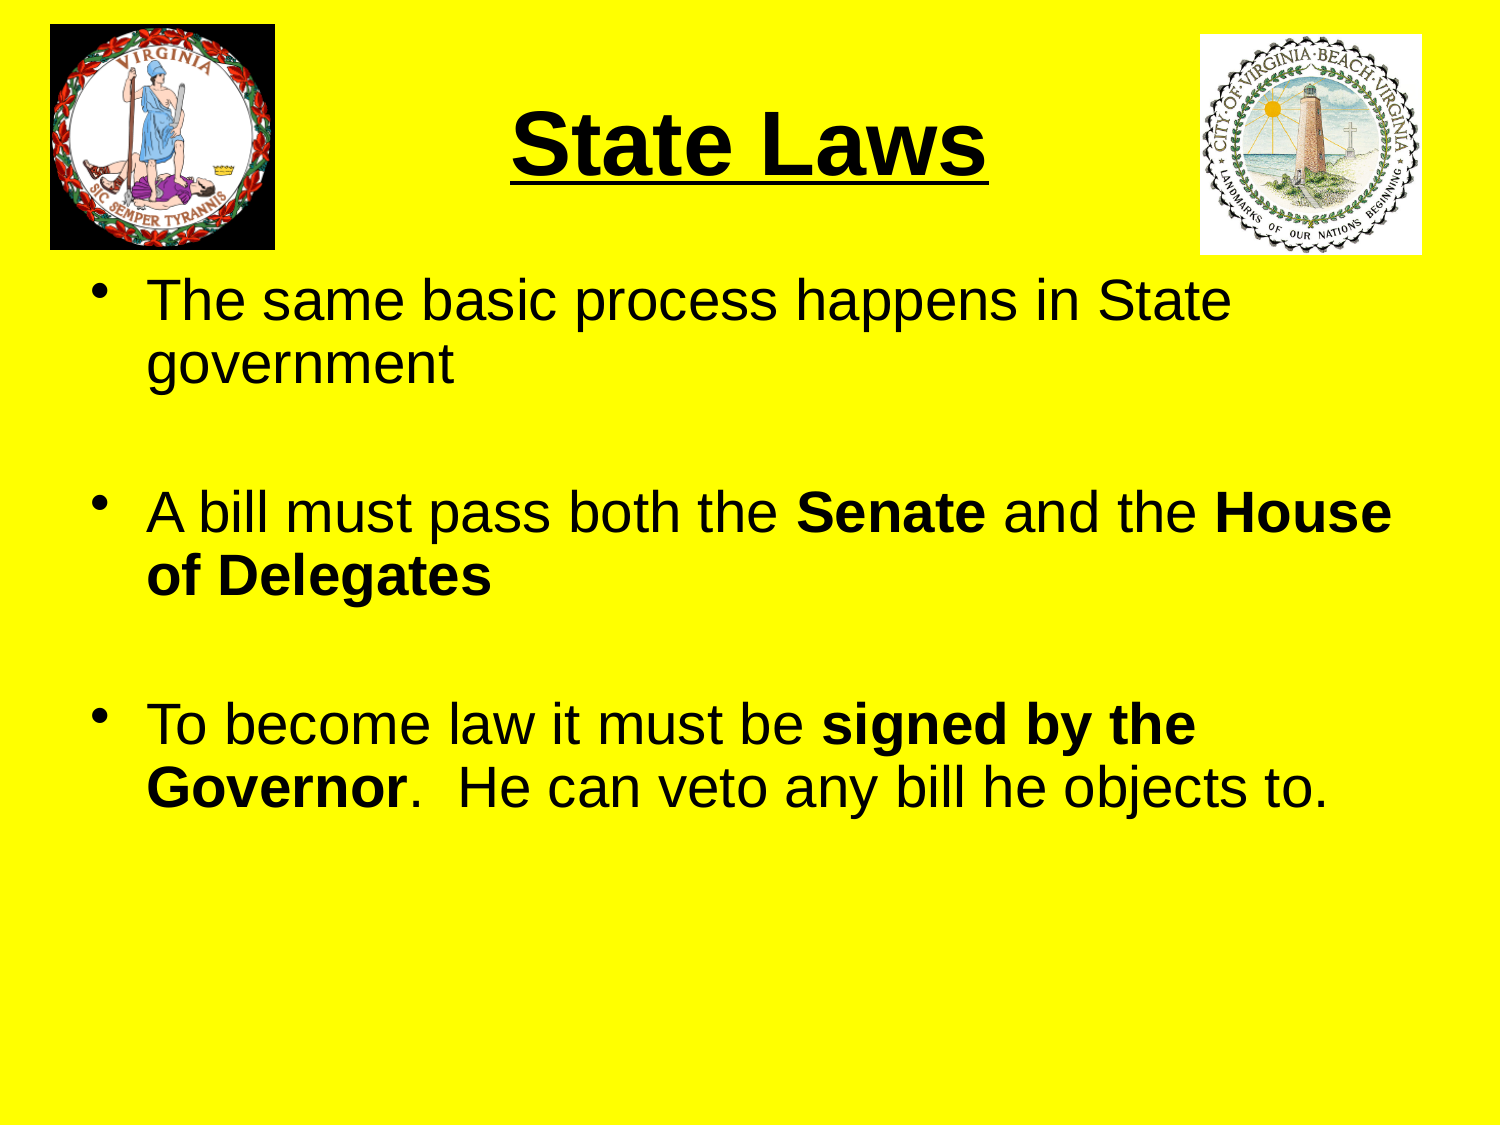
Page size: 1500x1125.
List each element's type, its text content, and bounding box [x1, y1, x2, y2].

picture [49, 24, 276, 251]
list The same basic process happens in State government A bill must pass both the Senate and the House of Delegates To become law it must be signed by the Governor. He can veto any bill he objects to. [75, 262, 1425, 1005]
picture [1199, 33, 1422, 255]
title State Laws [279, 45, 1194, 233]
